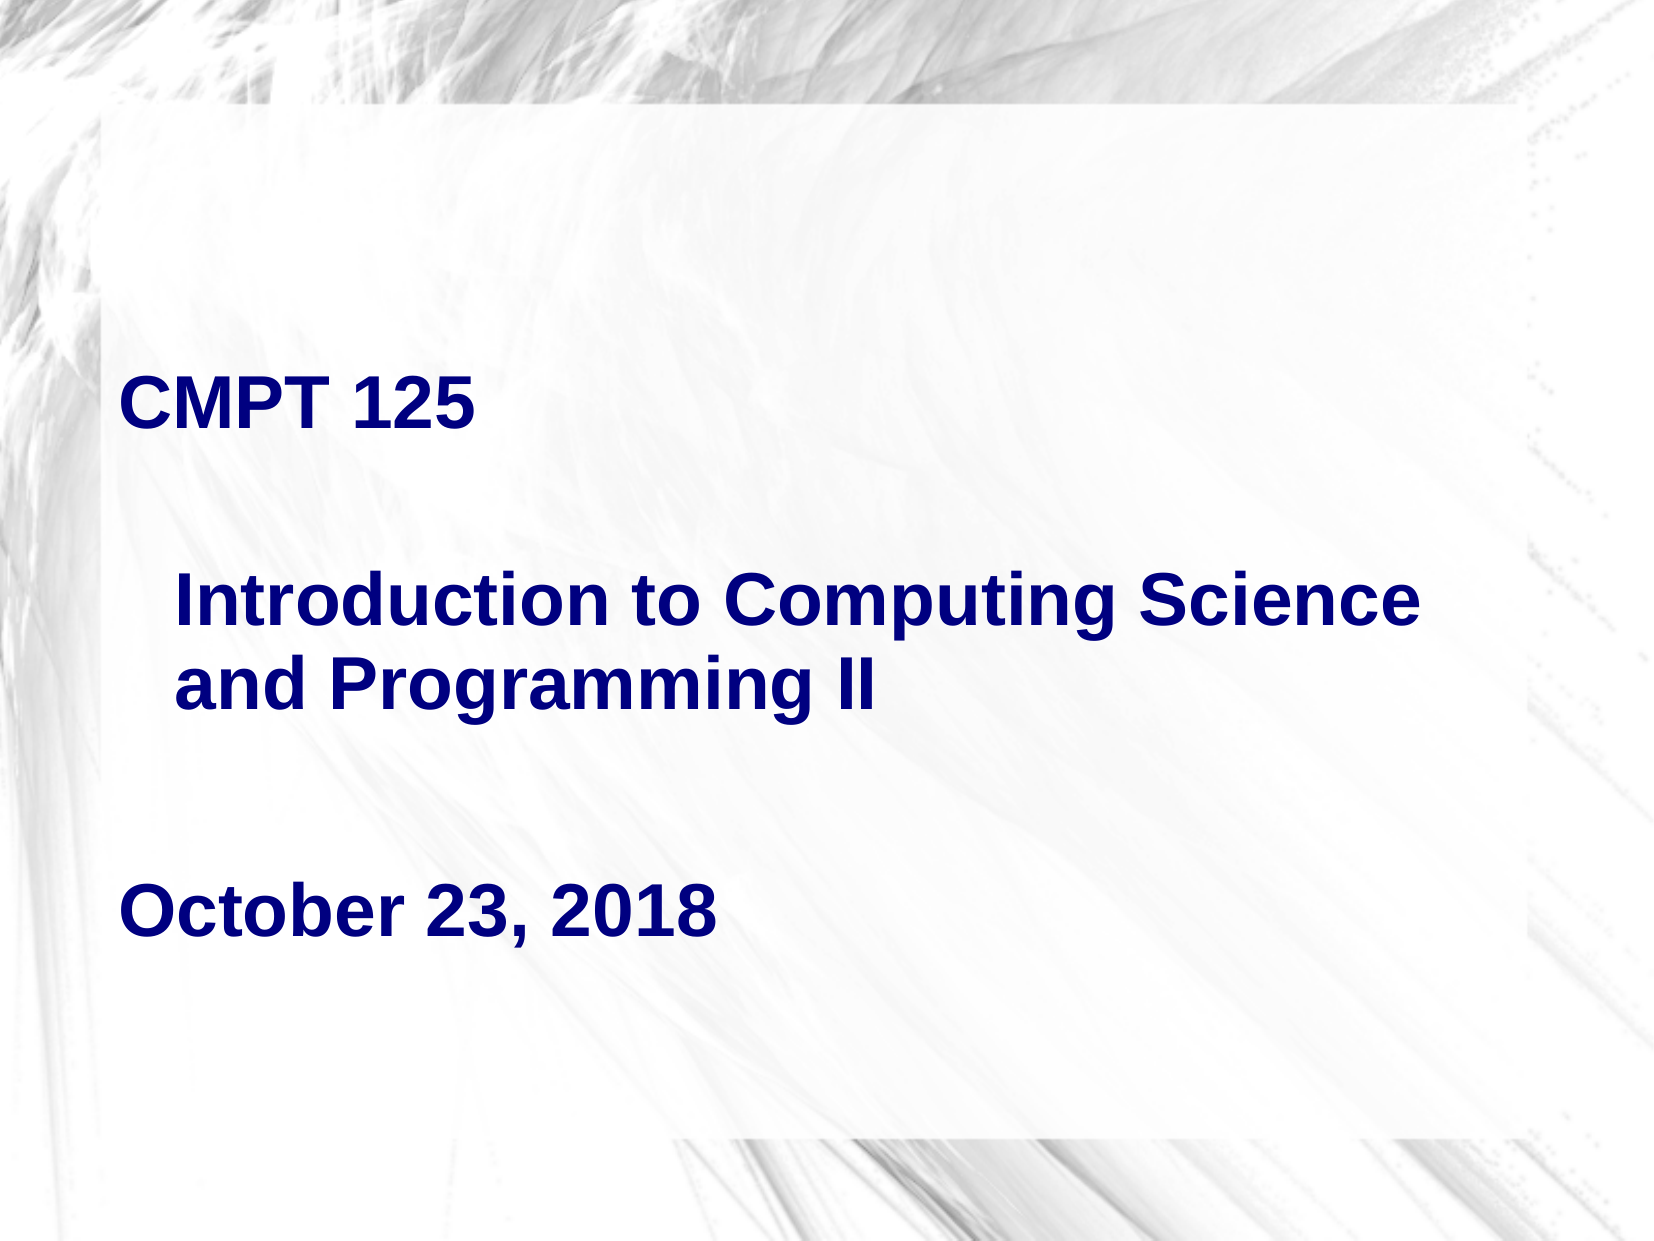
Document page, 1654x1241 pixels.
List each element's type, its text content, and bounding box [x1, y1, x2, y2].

list CMPT 125 Introduction to Computing Science and Programming II October 23, 2018 [118, 236, 1571, 1171]
picture [0, 0, 1654, 1241]
